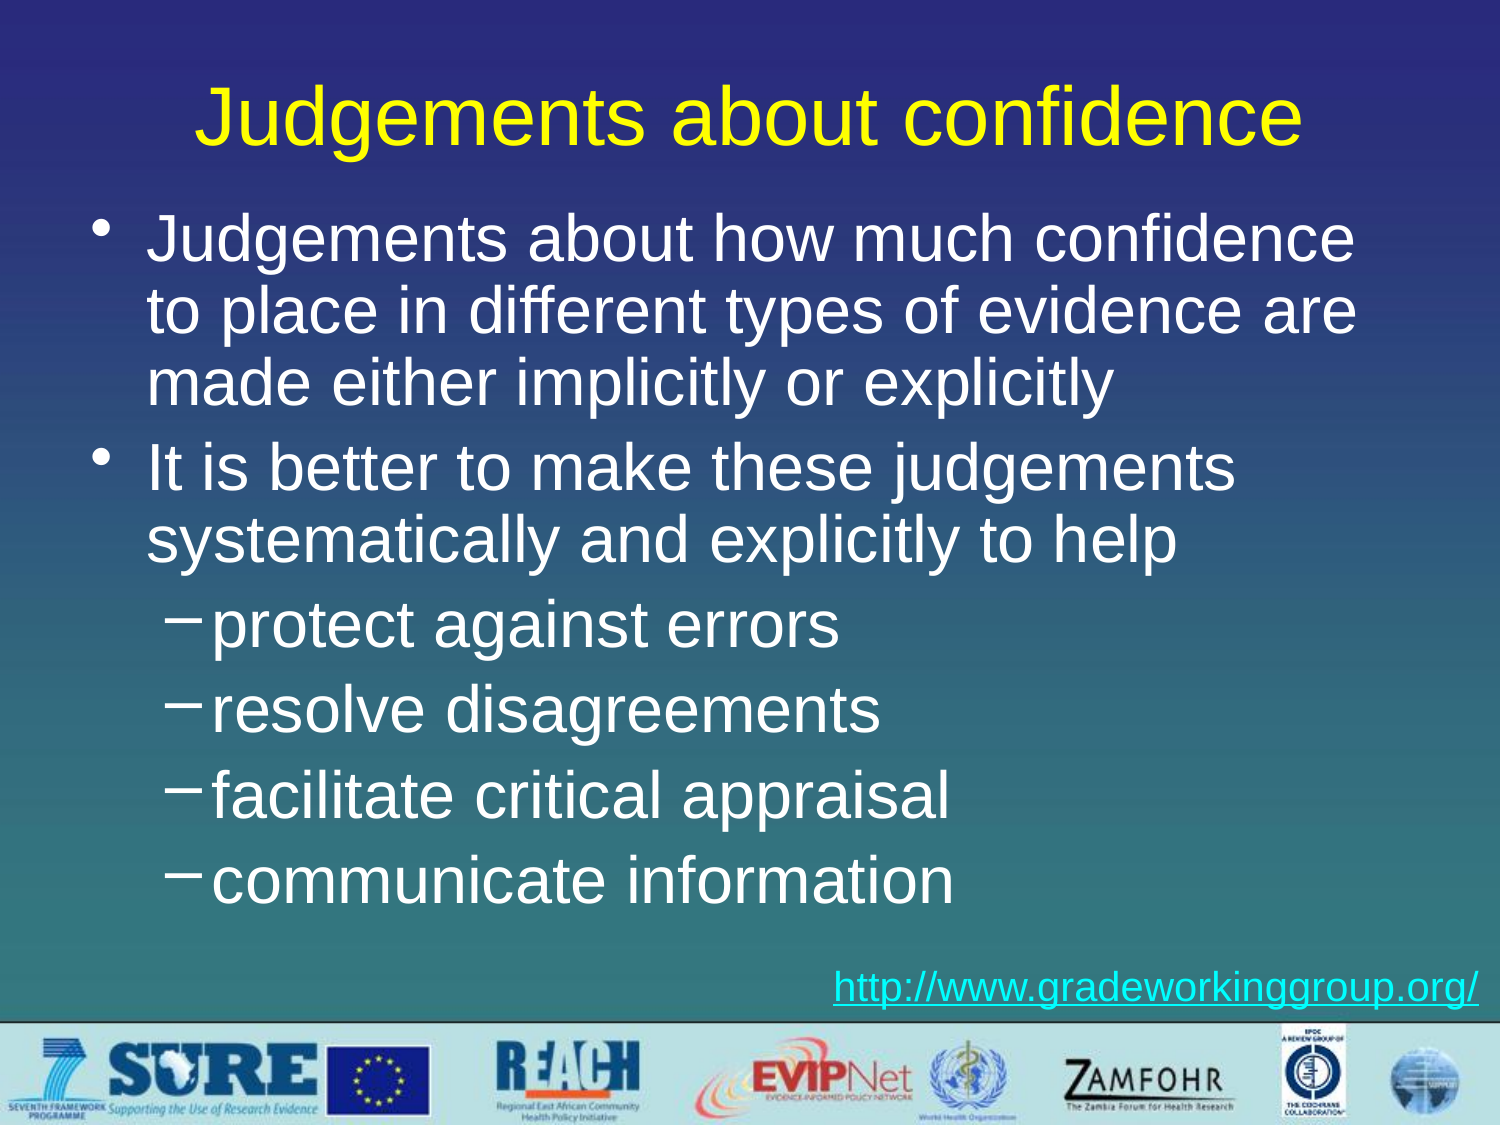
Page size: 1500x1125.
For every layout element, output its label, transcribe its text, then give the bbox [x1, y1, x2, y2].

title Judgements about confidence [74, 30, 1426, 194]
list Judgements about how much confidence to place in different types of evidence are made either implicitly or explicitly It is better to make these judgements systematically and explicitly to help protect against errors resolve disagreements facilitate critical appraisal communicate information [74, 196, 1426, 940]
picture [0, 0, 1500, 1125]
text_box http://www.gradeworkinggroup.org/ [818, 952, 1495, 1018]
